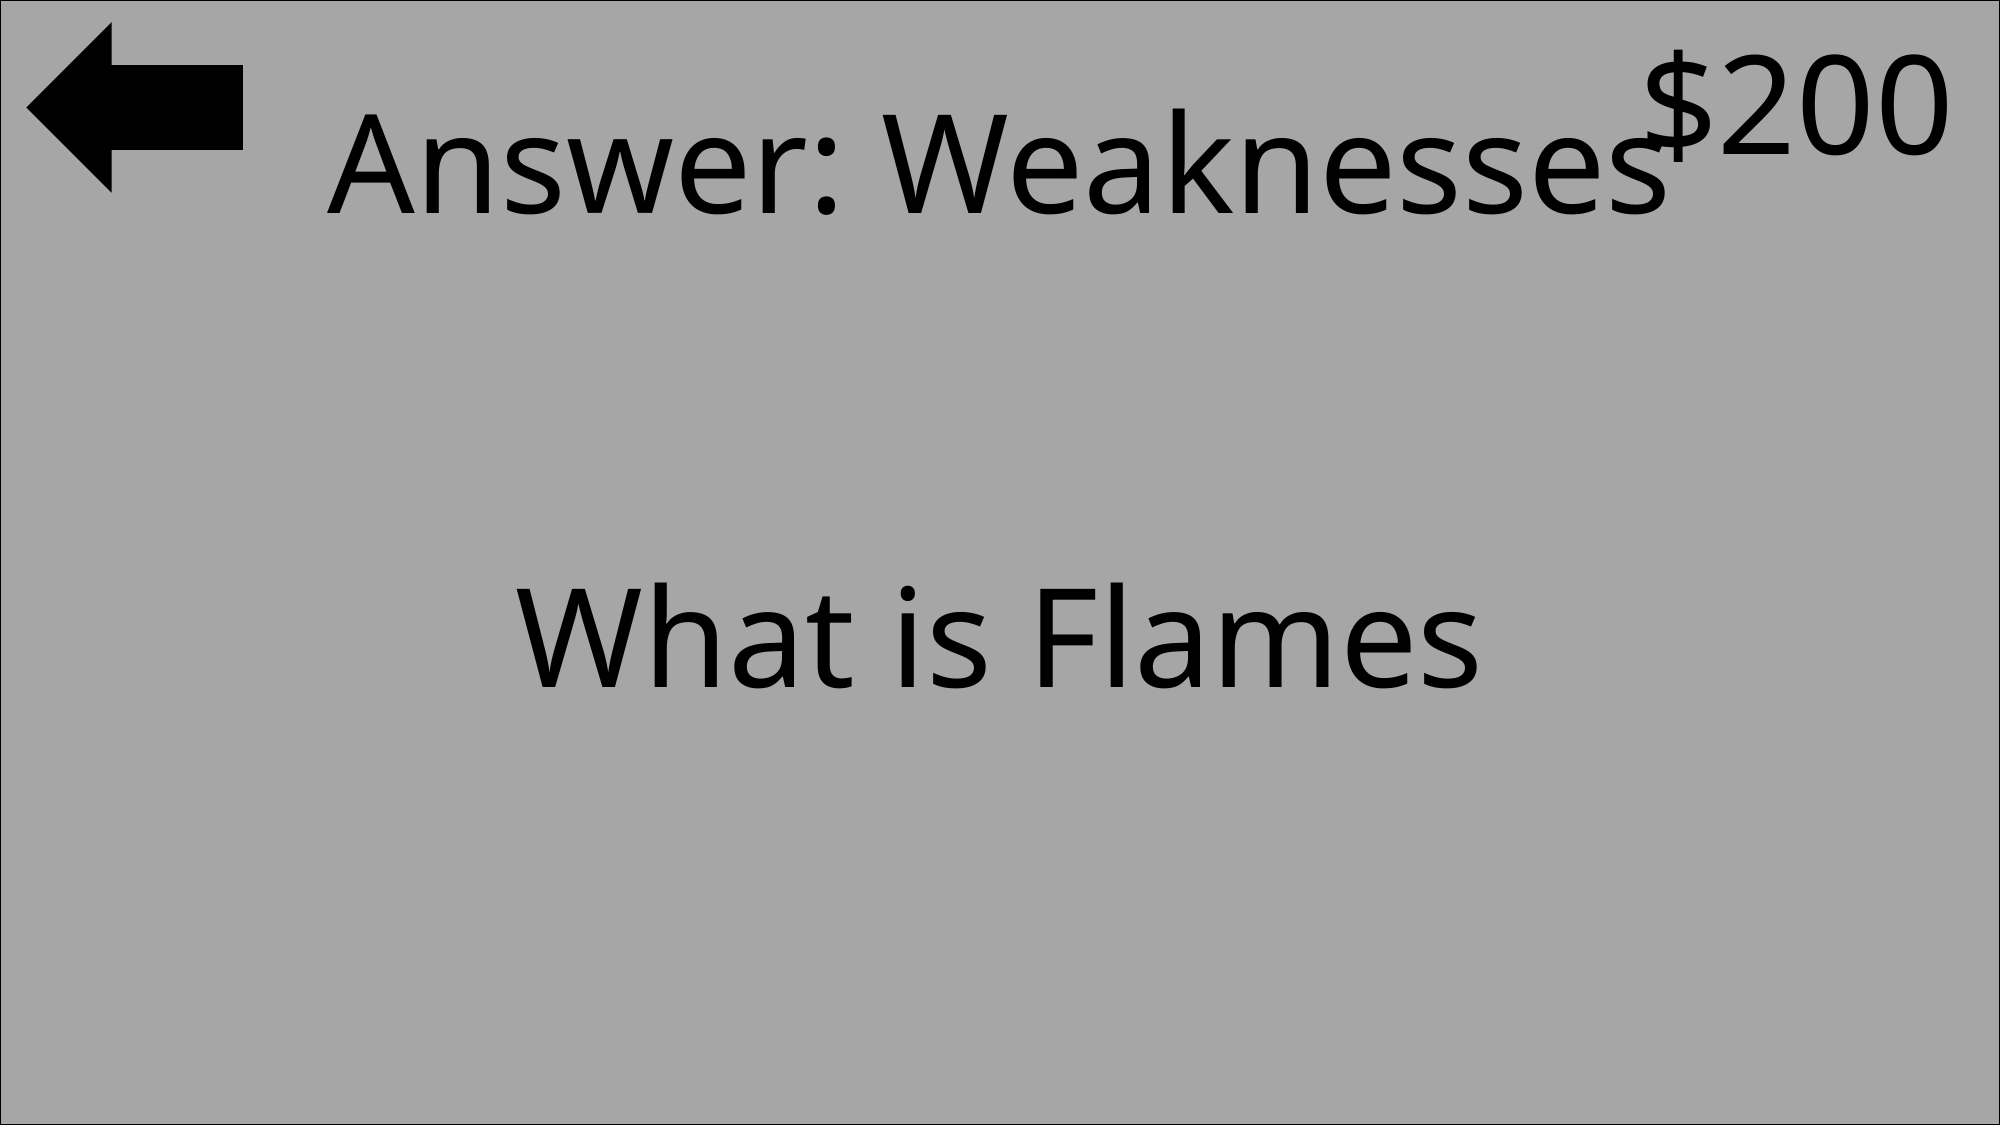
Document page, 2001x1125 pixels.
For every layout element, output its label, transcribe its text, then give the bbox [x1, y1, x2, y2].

text_box [0, 0, 2000, 1125]
text_box $200 [1593, 1, 2000, 219]
text_box What is Flames [137, 560, 1863, 741]
text_box Answer: Weaknesses [137, 59, 1863, 278]
text_box [26, 22, 243, 193]
